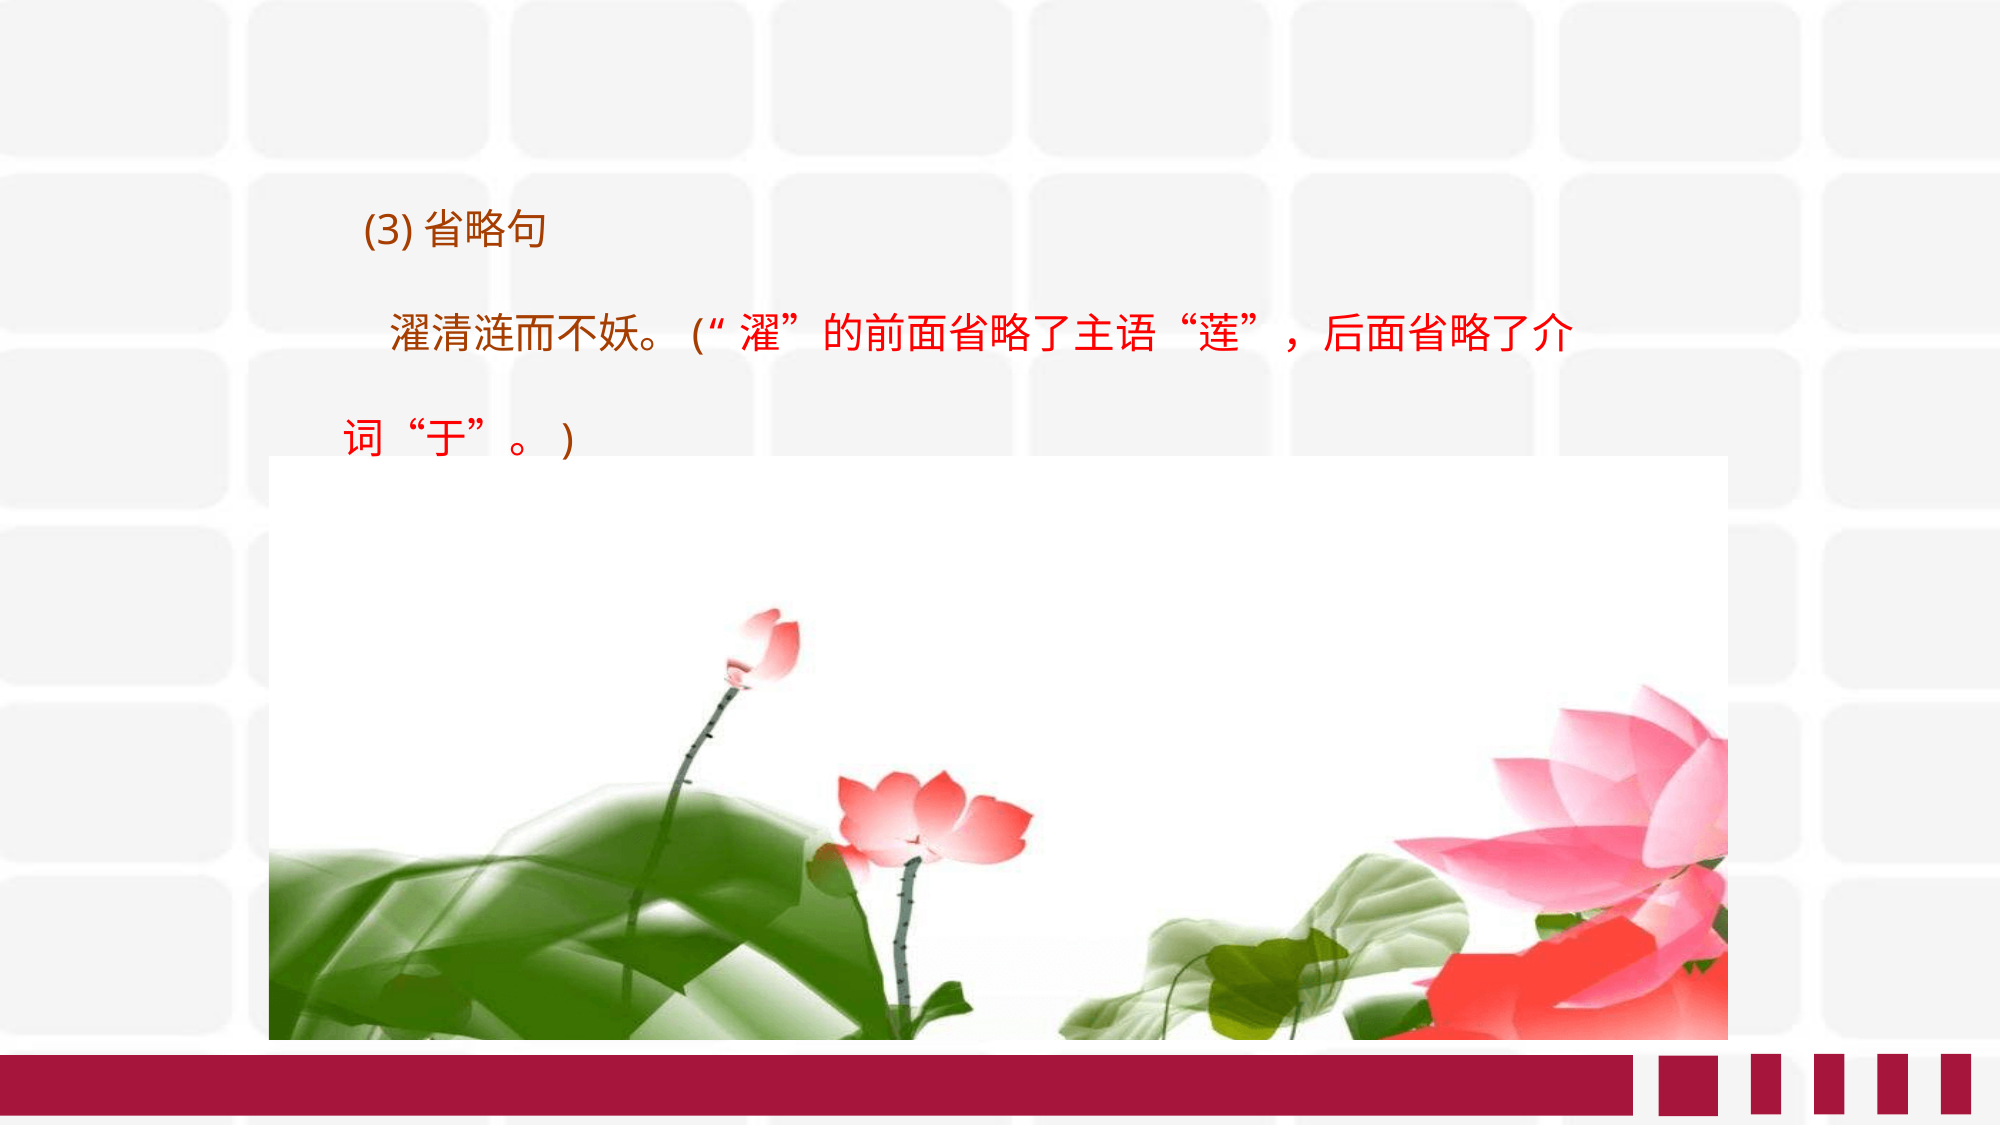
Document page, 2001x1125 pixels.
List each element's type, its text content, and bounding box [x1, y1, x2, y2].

list (3)省略句 濯清涟而不妖。(“濯”的前面省略了主语“莲”，后面省略了介词“于”。) [327, 141, 1622, 456]
picture [0, 0, 2000, 1125]
